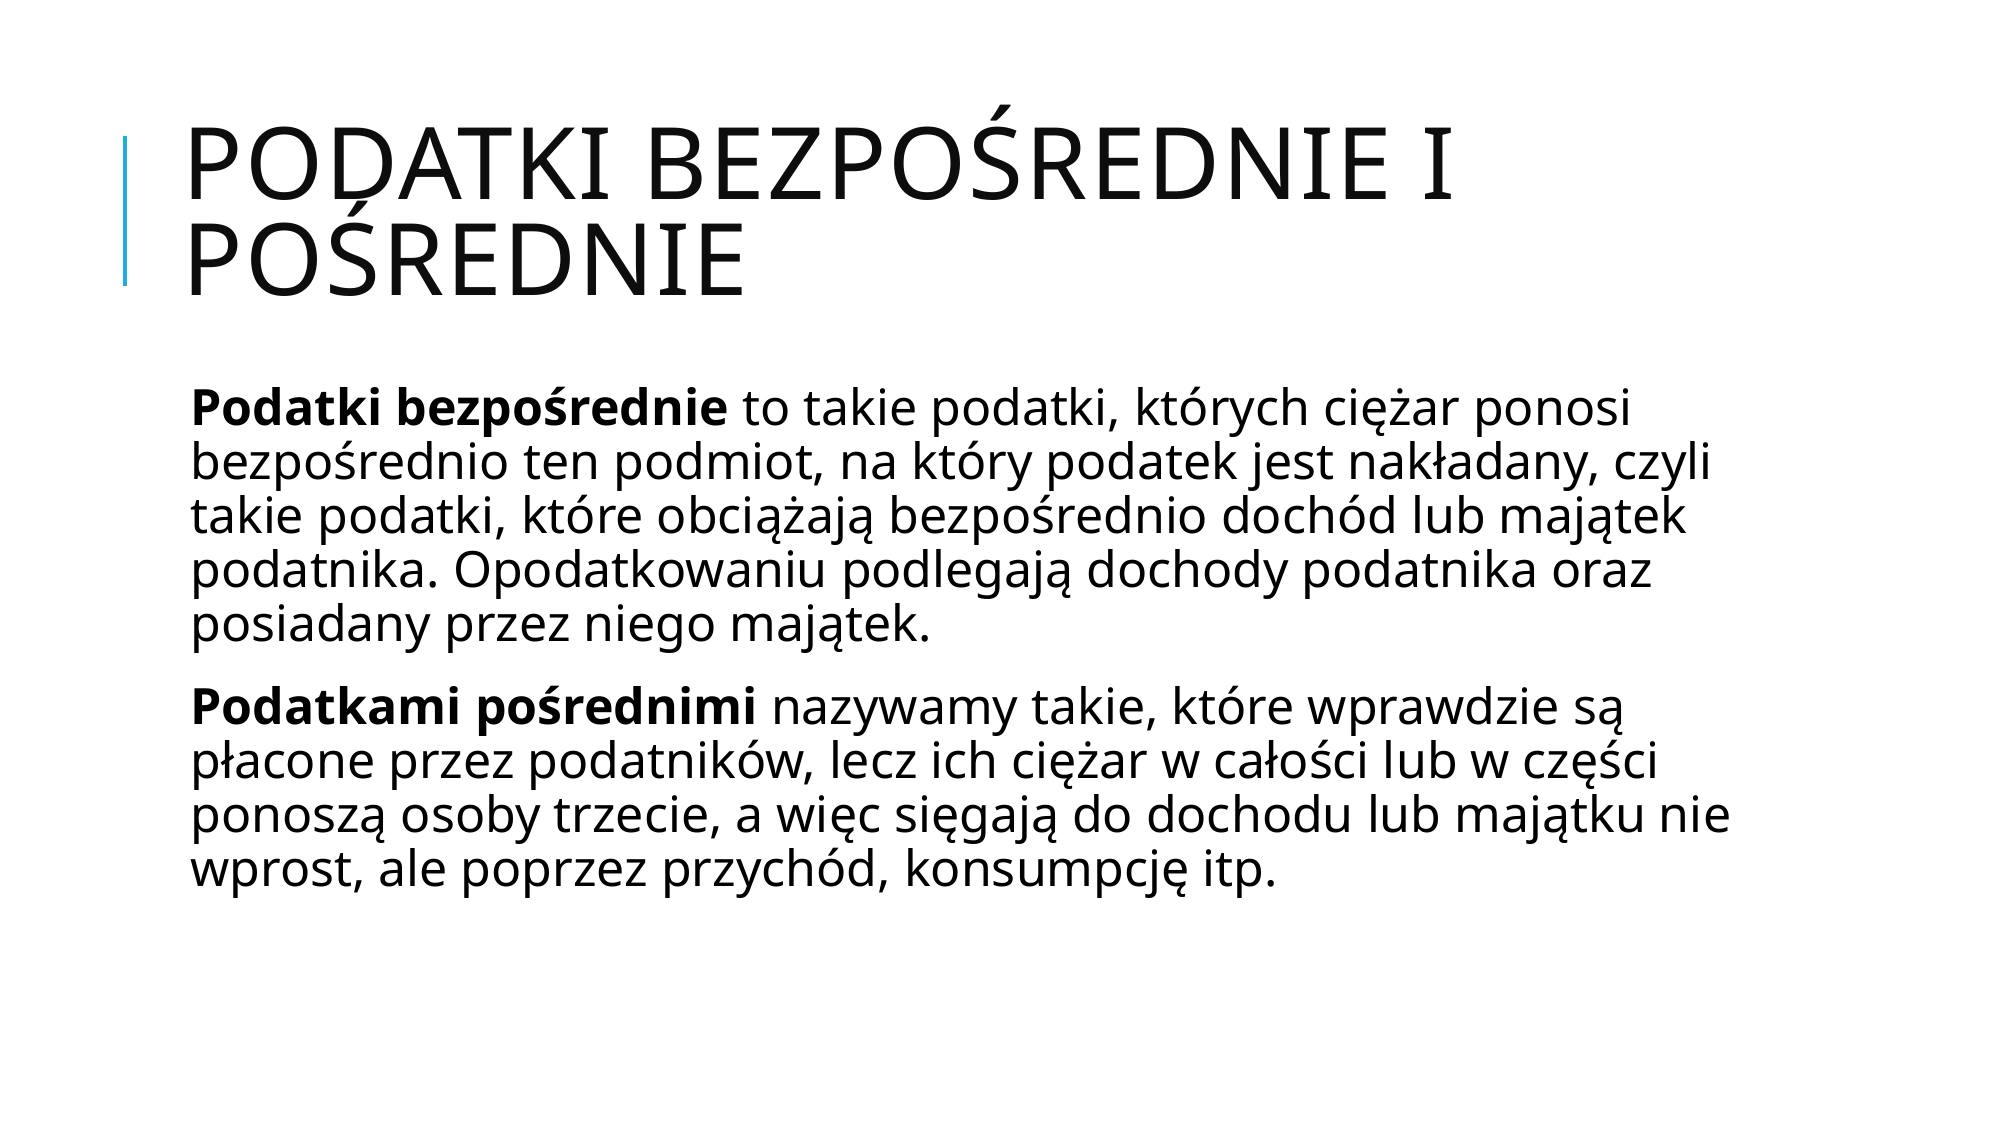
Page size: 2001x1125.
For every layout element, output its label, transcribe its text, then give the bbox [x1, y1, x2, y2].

title Podatki bezpośrednie i pośrednie [168, 96, 1763, 342]
list Podatki bezpośrednie to takie podatki, których ciężar ponosi bezpośrednio ten podmiot, na który podatek jest nakładany, czyli takie podatki, które obciążają bezpośrednio dochód lub majątek podatnika. Opodatkowaniu podlegają dochody podatnika oraz posiadany przez niego majątek. Podatkami pośrednimi nazywamy takie, które wprawdzie są płacone przez podatników, lecz ich ciężar w całości lub w części ponoszą osoby trzecie, a więc sięgają do dochodu lub majątku nie wprost, ale poprzez przychód, konsumpcję itp. [168, 375, 1763, 1035]
